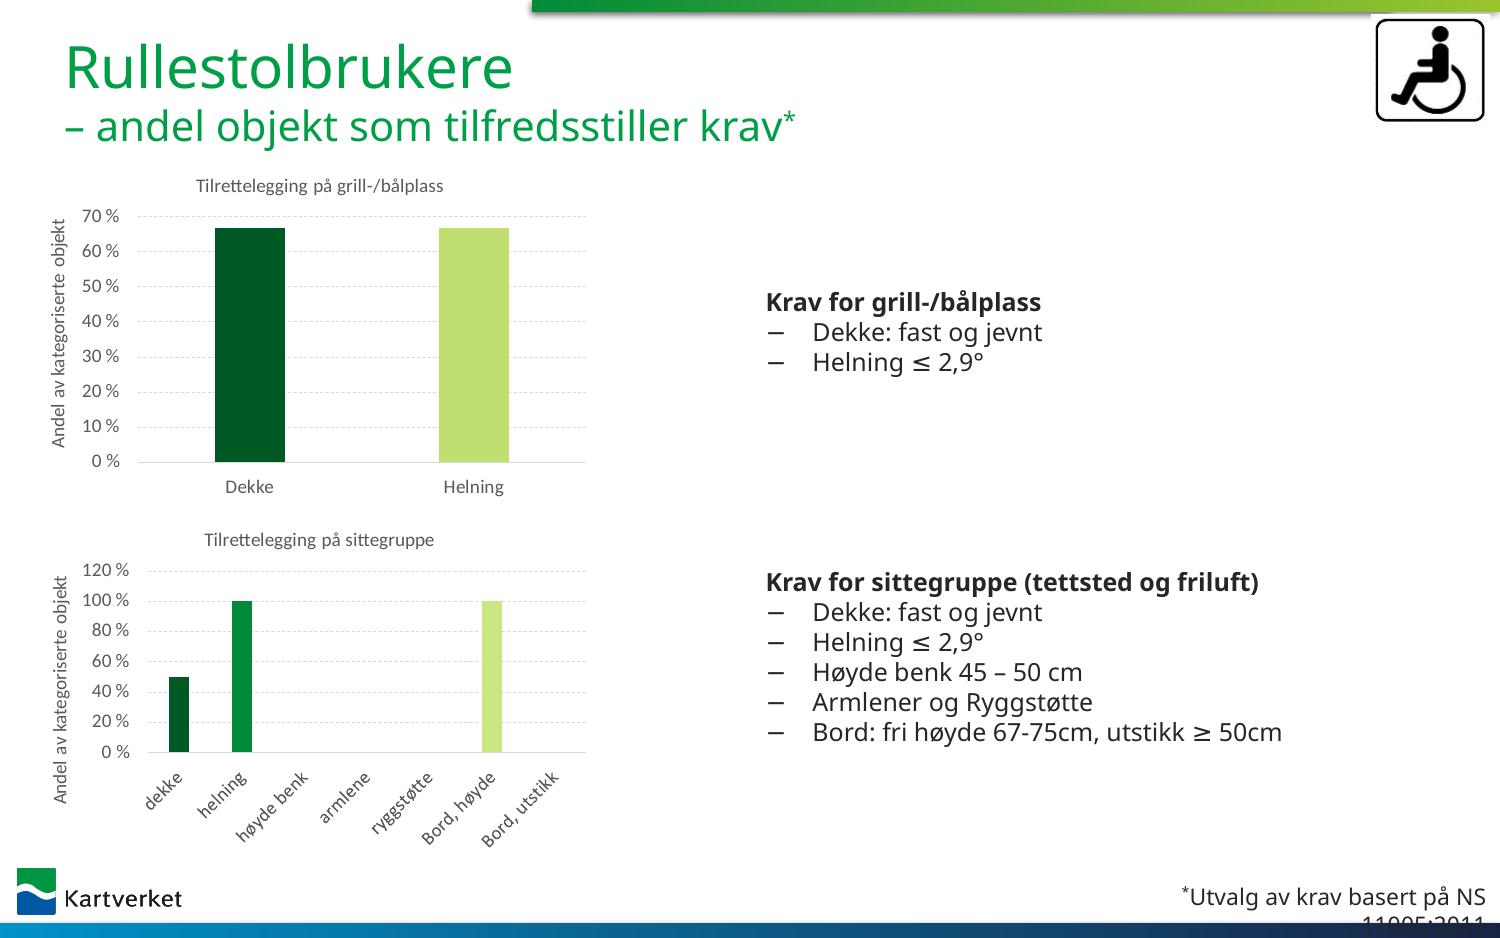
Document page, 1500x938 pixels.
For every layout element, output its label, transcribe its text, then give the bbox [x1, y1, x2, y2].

text_box *Utvalg av krav basert på NS 11005:2011 [1068, 873, 1500, 938]
text_box Krav for grill-/bålplass Dekke: fast og jevnt Helning ≤ 2,9° [750, 279, 1452, 384]
picture [41, 166, 597, 505]
text_box Krav for sittegruppe (tettsted og friluft) Dekke: fast og jevnt Helning ≤ 2,9° Høyde benk 45 – 50 cm Armlener og Ryggstøtte Bord: fri høyde 67-75cm, utstikk ≥ 50cm [750, 559, 1500, 754]
picture [1371, 13, 1491, 127]
picture [41, 520, 597, 859]
text_box Rullestolbrukere – andel objekt som tilfredsstiller krav* [49, 14, 1431, 158]
